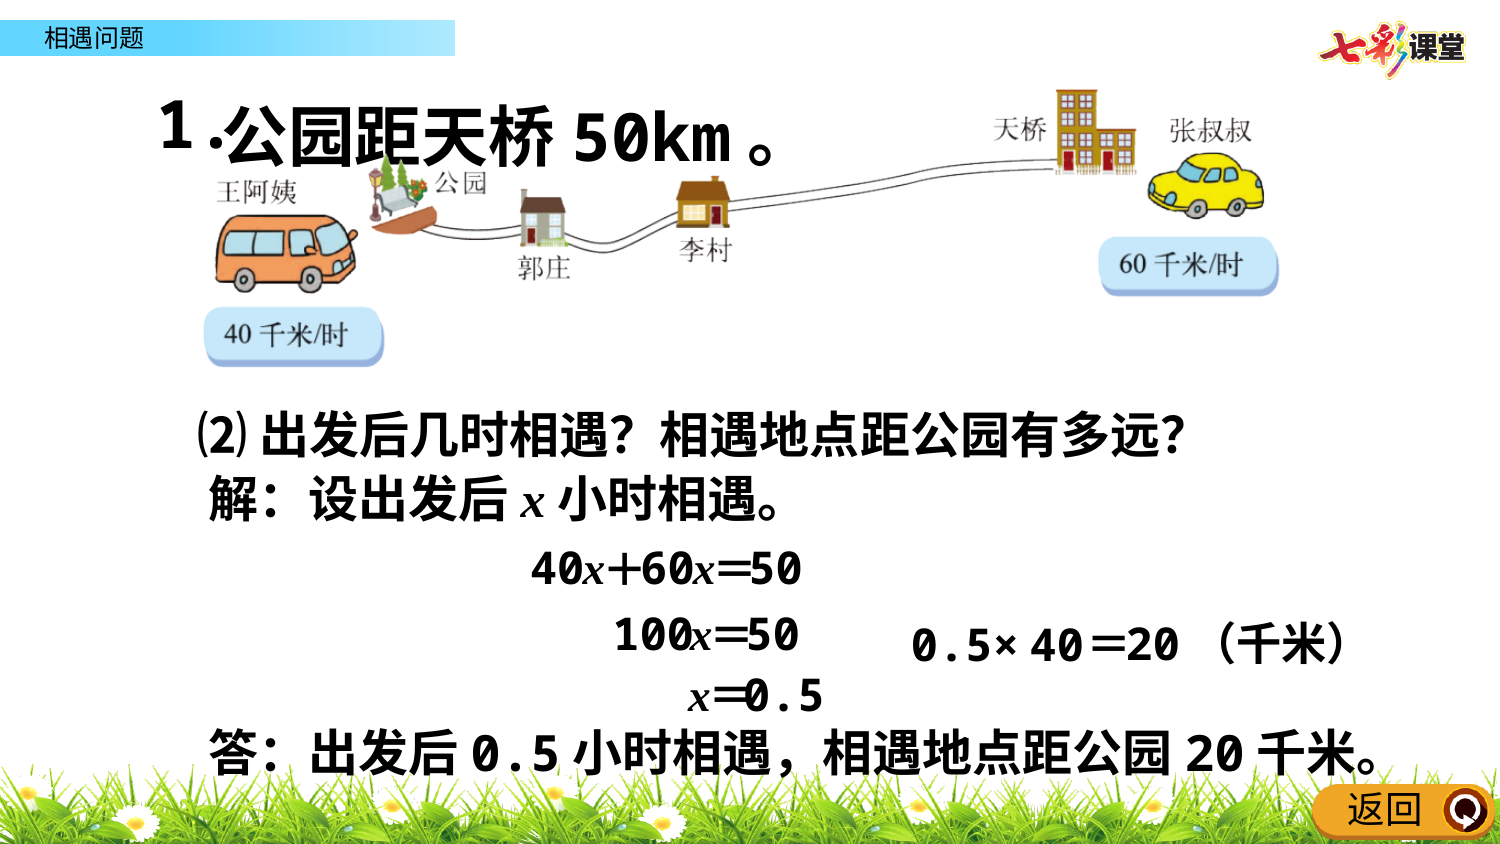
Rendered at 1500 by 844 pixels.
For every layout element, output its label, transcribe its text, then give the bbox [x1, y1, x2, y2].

text_box 答：出发后0.5小时相遇，相遇地点距公园20千米。 [159, 713, 1459, 789]
picture [1316, 20, 1468, 80]
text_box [678, 664, 819, 723]
picture [0, 764, 1500, 844]
text_box 解：设出发后x小时相遇。 [159, 471, 1317, 536]
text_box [916, 613, 1365, 672]
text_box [616, 604, 826, 663]
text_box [529, 537, 830, 596]
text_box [147, 67, 1389, 462]
